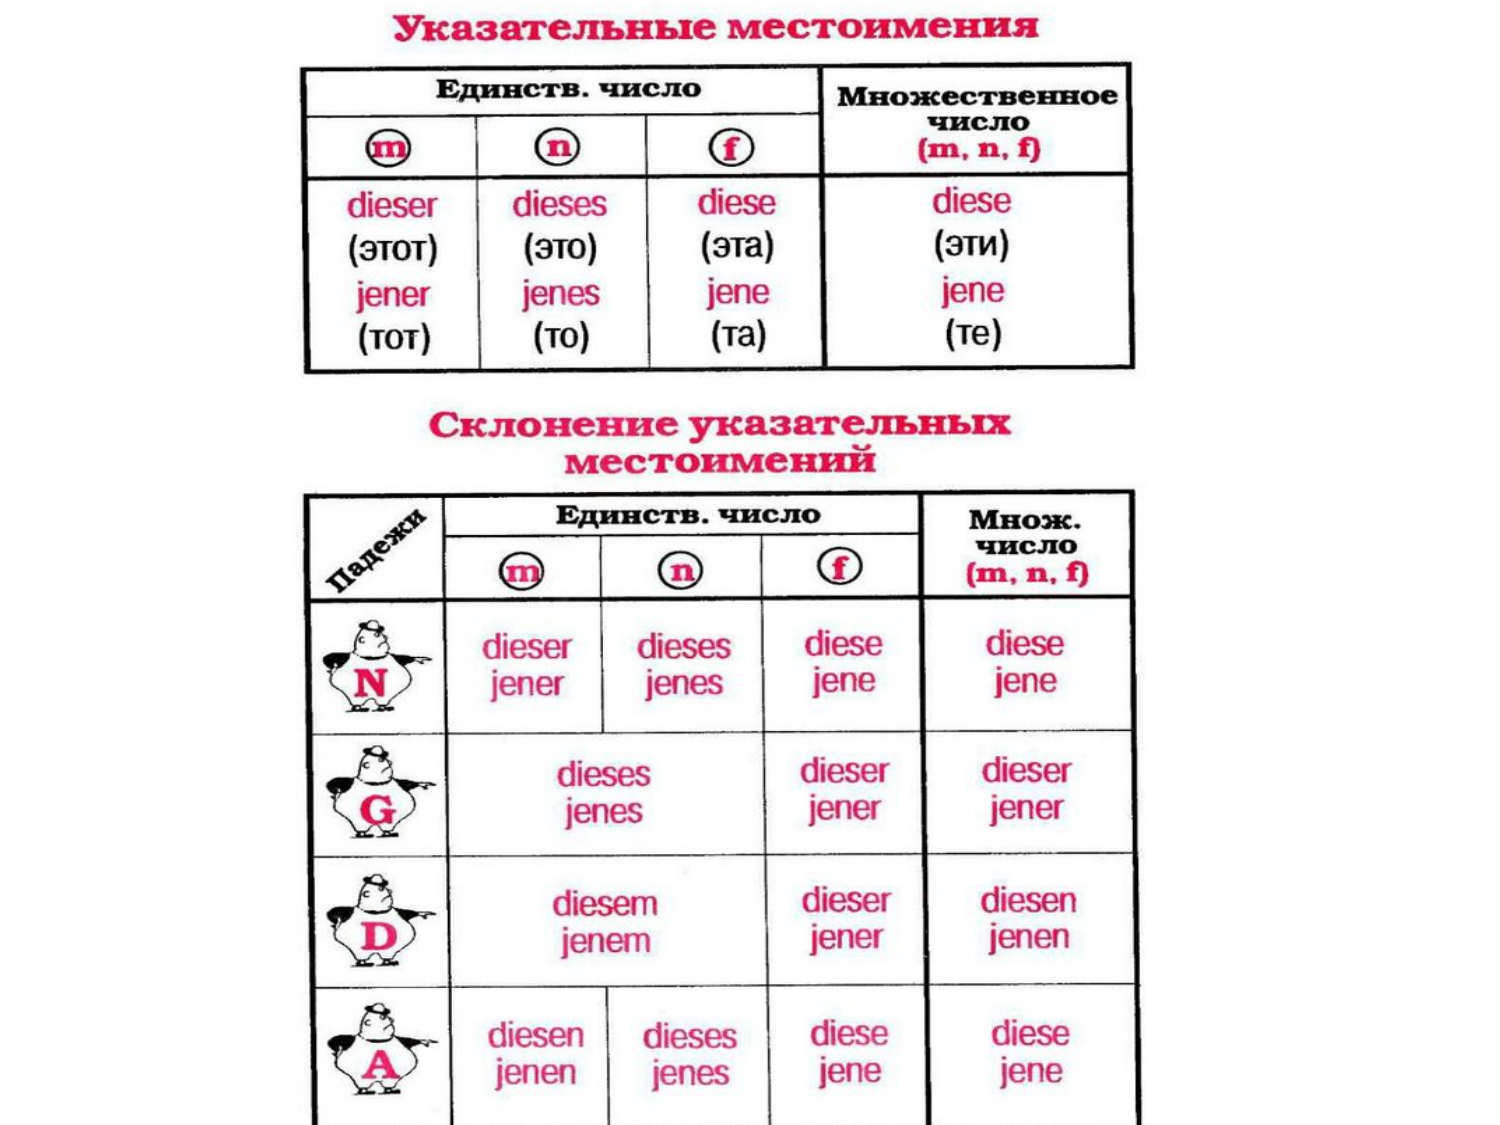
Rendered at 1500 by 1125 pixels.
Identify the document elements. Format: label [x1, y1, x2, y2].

picture [206, 0, 1235, 1125]
